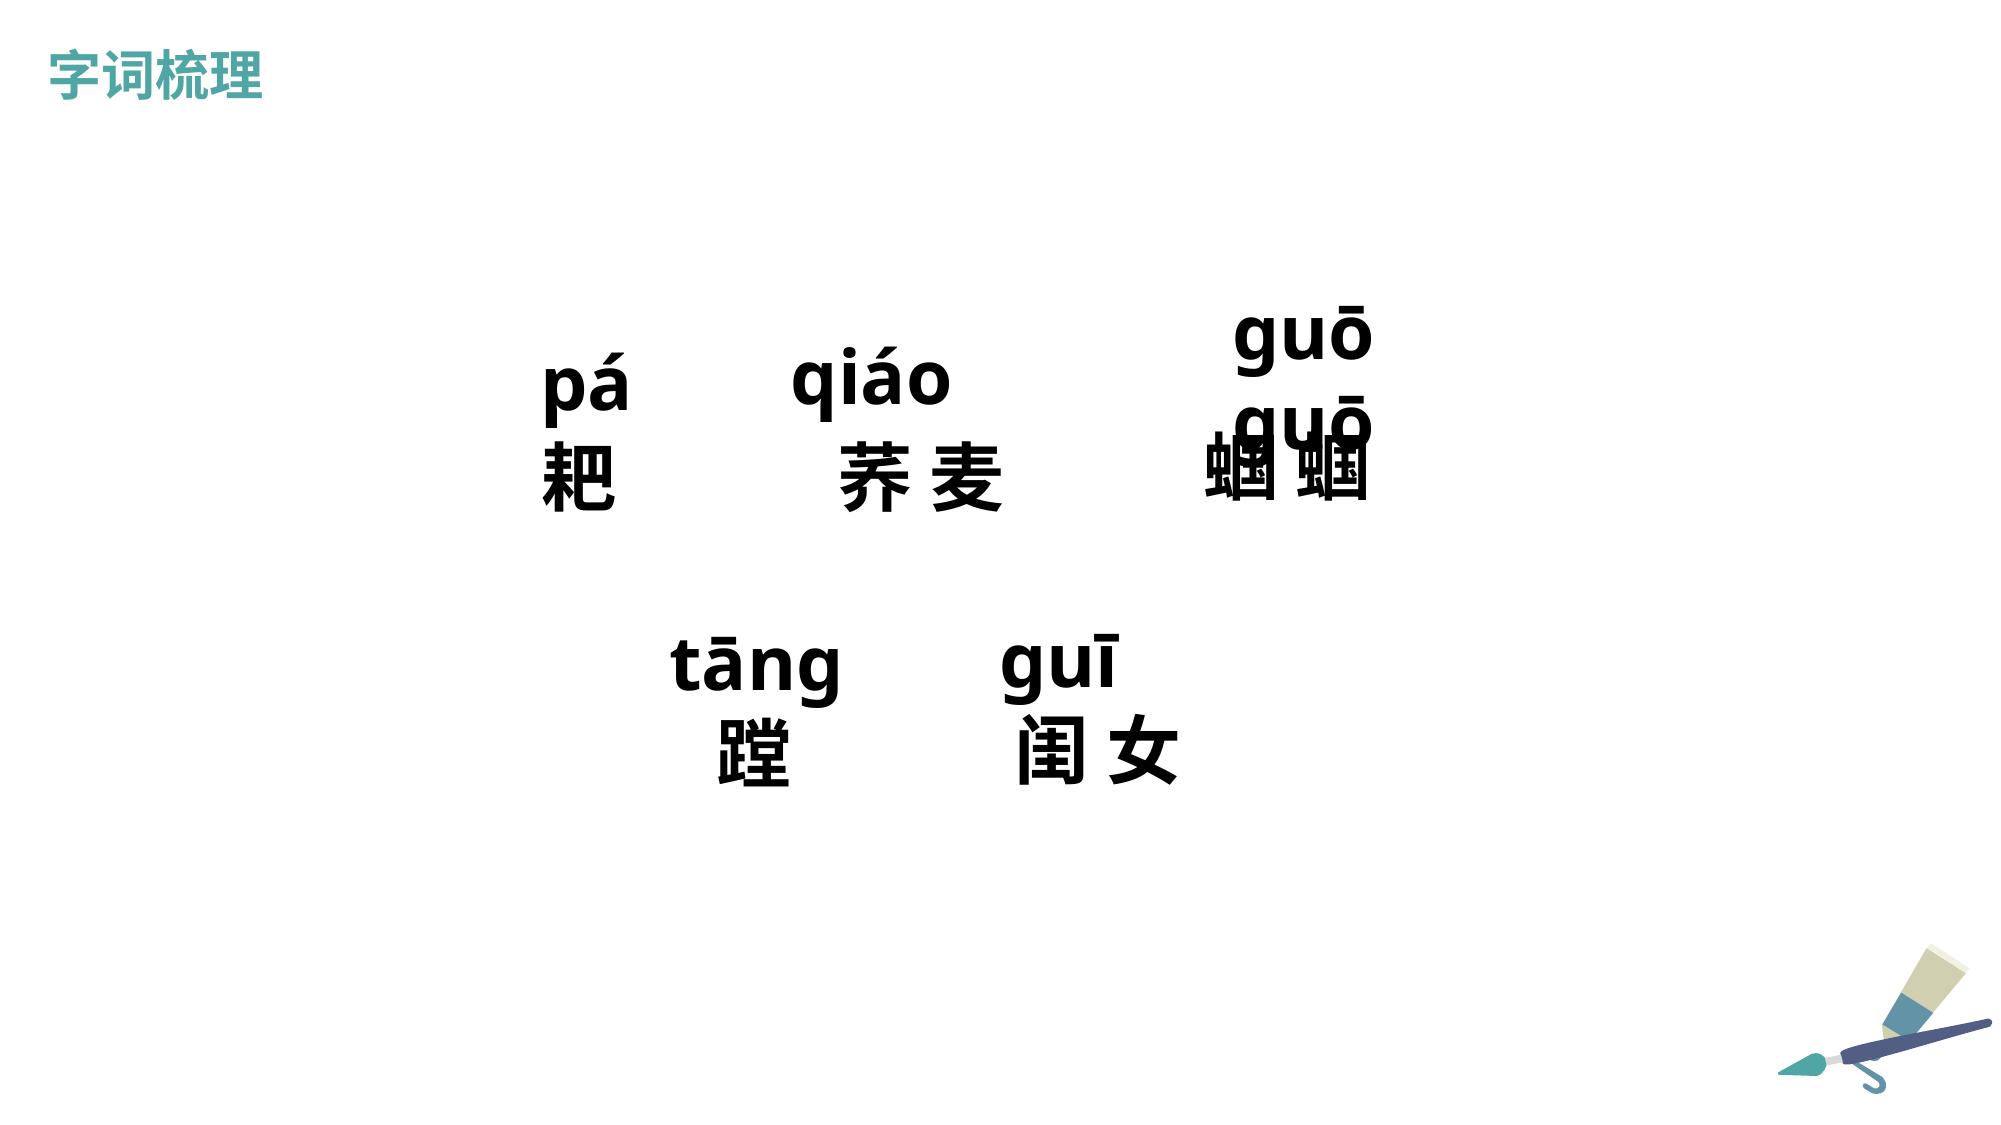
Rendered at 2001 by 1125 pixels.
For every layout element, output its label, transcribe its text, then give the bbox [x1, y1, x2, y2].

text_box 蹚 [666, 699, 925, 805]
text_box 闺 女 [999, 696, 1284, 802]
text_box tāng [622, 608, 892, 713]
text_box guī [955, 605, 1163, 710]
text_box guō guō [1141, 276, 1467, 472]
text_box qiáo [712, 321, 1031, 427]
text_box 耙 [526, 423, 764, 528]
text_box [1811, 945, 1974, 1125]
text_box pá [491, 327, 681, 433]
text_box 蝈 蝈 [1189, 412, 1473, 518]
text_box 荞 麦 [822, 423, 1107, 528]
text_box 字词梳理 [32, 33, 347, 114]
